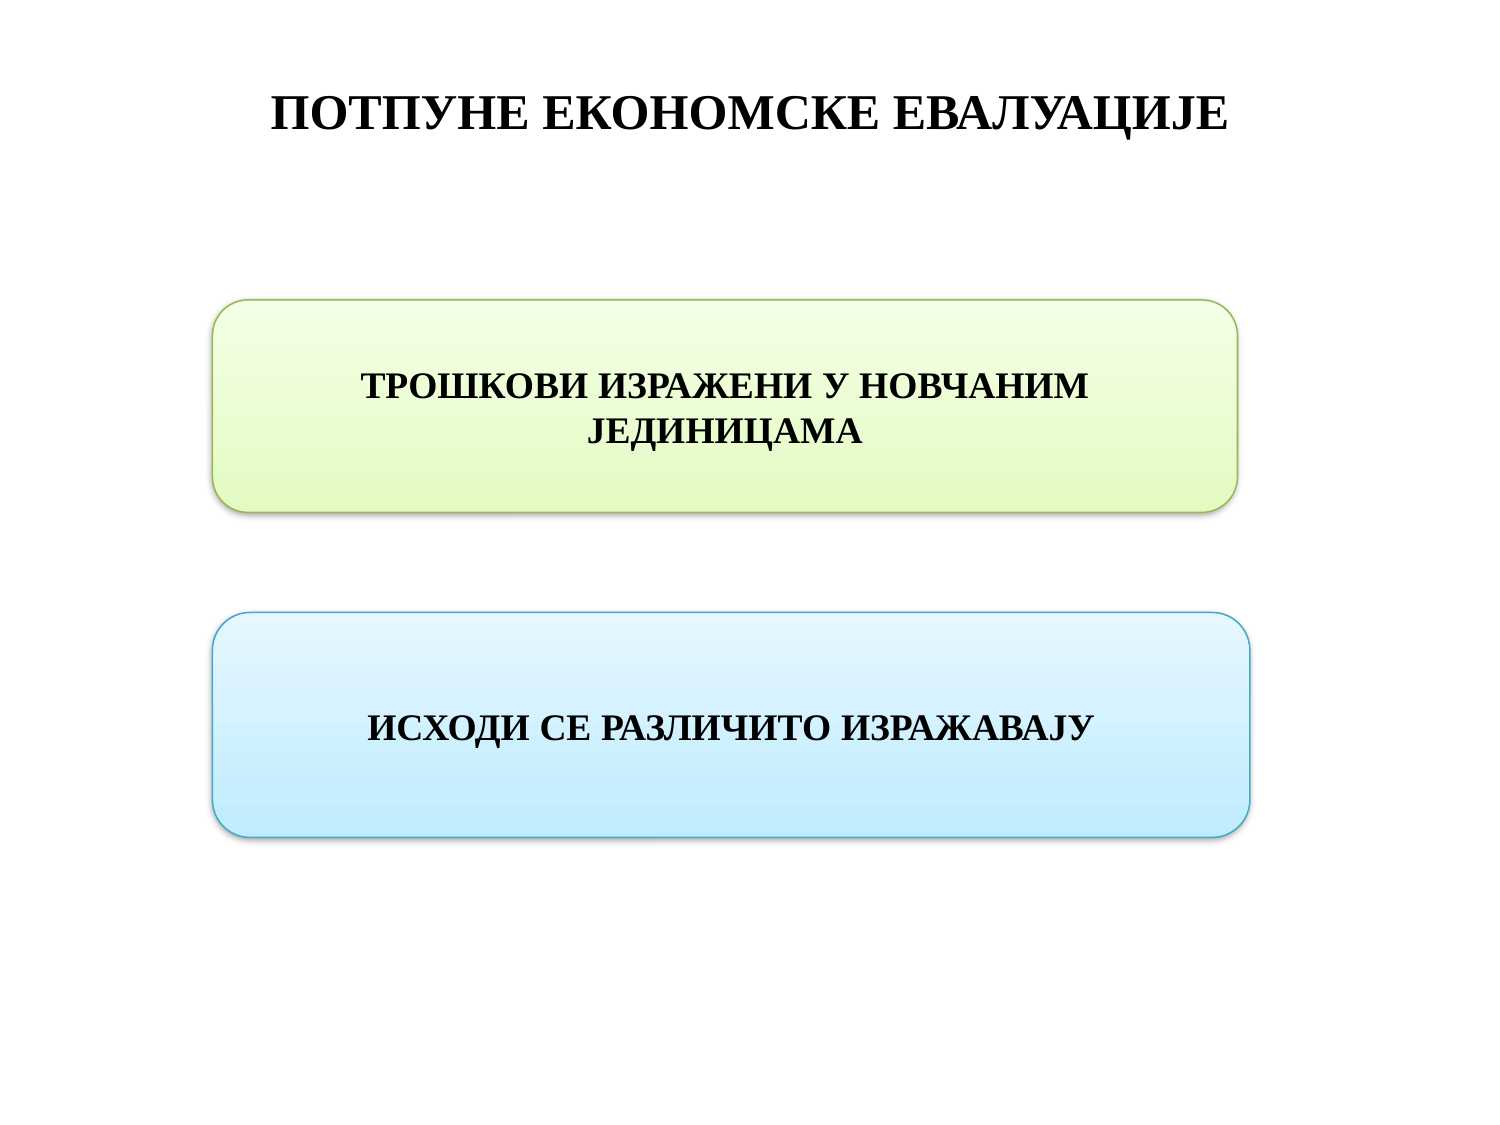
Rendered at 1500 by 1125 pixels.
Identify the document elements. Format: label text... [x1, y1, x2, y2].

list [75, 224, 1425, 1075]
title ПОТПУНЕ ЕКОНОМСКЕ ЕВАЛУАЦИЈЕ [75, 45, 1425, 175]
text_box ТРОШКОВИ ИЗРАЖЕНИ У НОВЧАНИМ ЈЕДИНИЦАМА [211, 299, 1239, 514]
text_box ИСХОДИ СЕ РАЗЛИЧИТО ИЗРАЖАВАЈУ [211, 611, 1251, 839]
